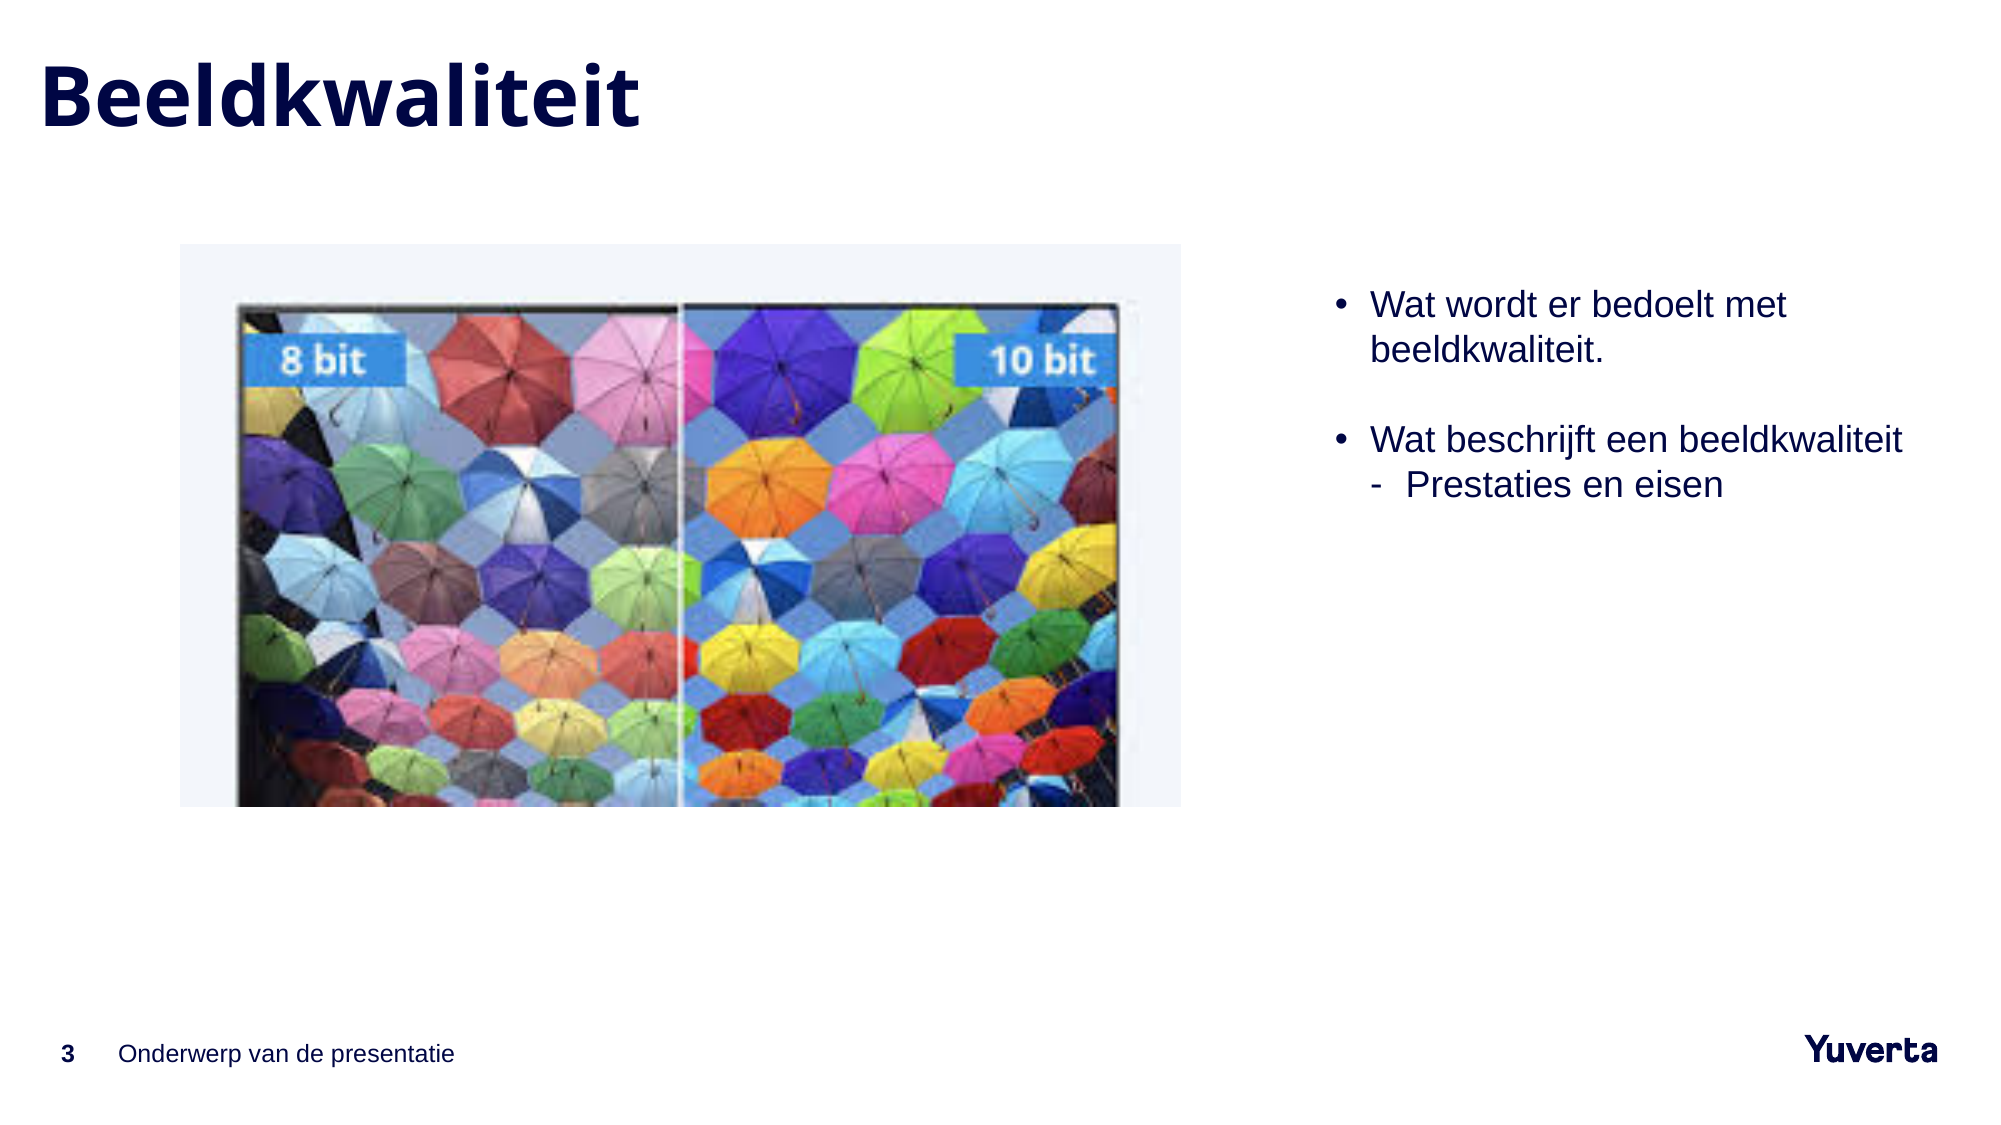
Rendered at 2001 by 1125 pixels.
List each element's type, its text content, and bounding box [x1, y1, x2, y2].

picture [180, 244, 1181, 807]
footer Onderwerp van de presentatie [118, 1037, 987, 1073]
title Beeldkwaliteit [38, 48, 1938, 239]
slide_number 3 [60, 1037, 113, 1073]
list Wat wordt er bedoelt met beeldkwaliteit. Wat beschrijft een beeldkwaliteit Prestaties en eisen [1334, 280, 1940, 1006]
